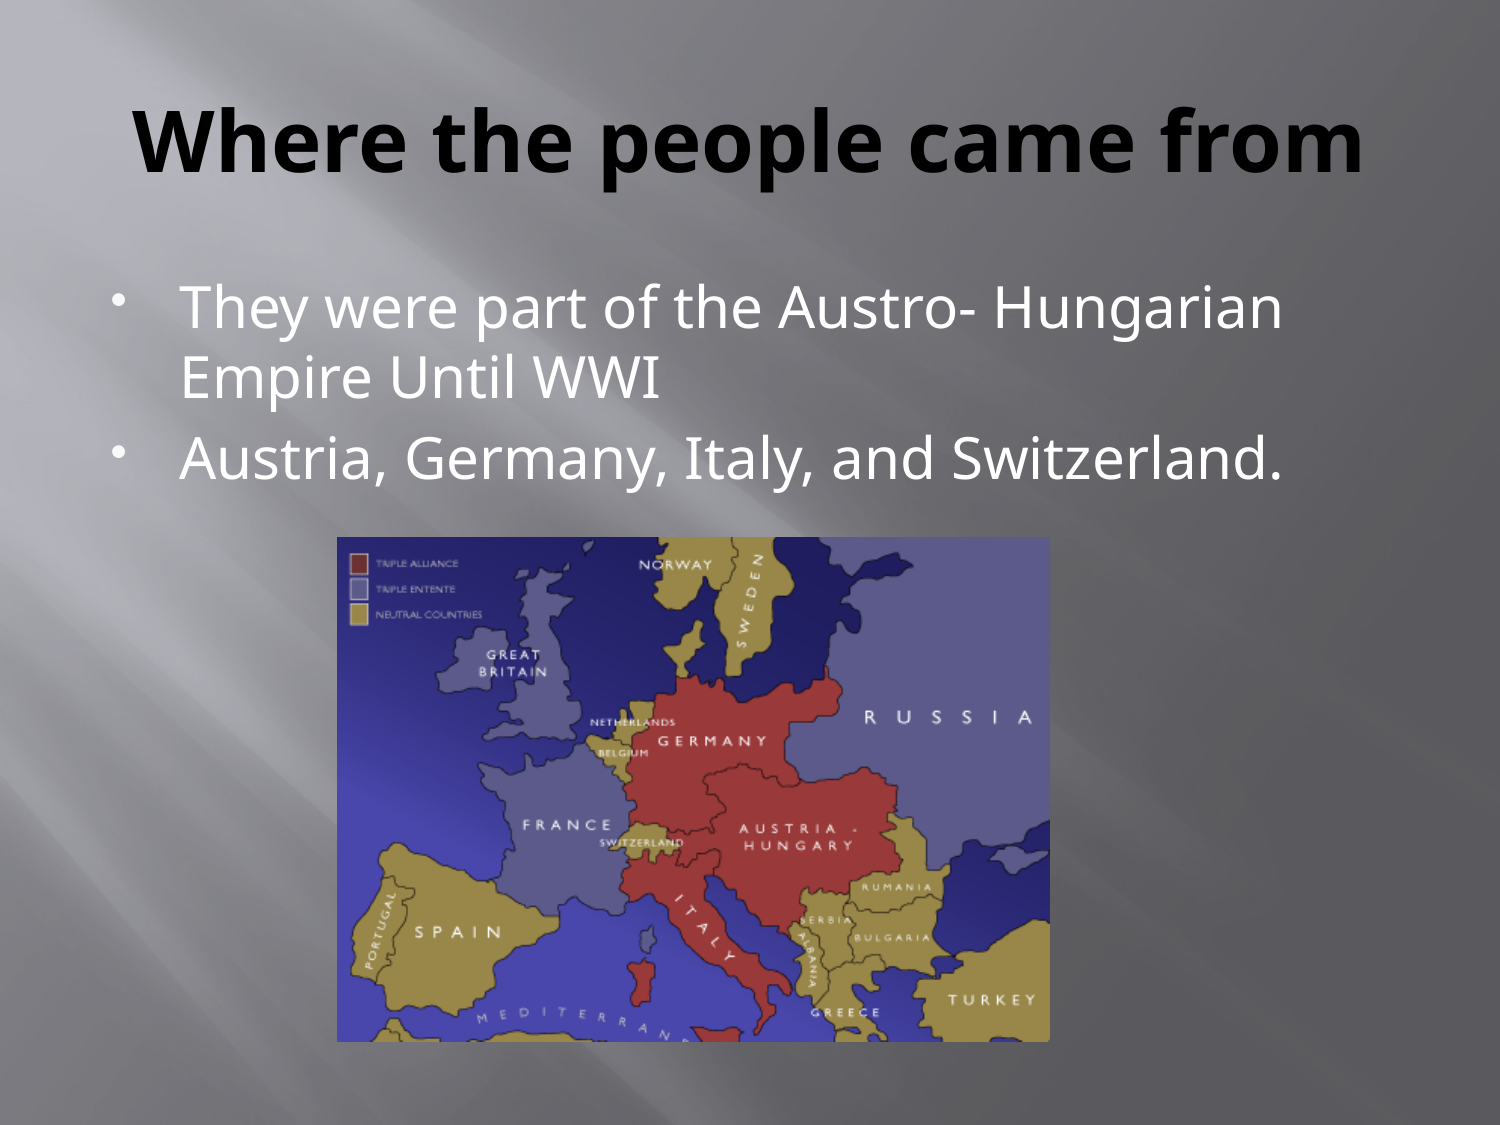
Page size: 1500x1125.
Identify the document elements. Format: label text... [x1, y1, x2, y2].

list They were part of the Austro- Hungarian Empire Until WWI Austria, Germany, Italy, and Switzerland. [75, 262, 1425, 1035]
title Where the people came from [75, 45, 1425, 233]
picture [337, 537, 1051, 1042]
